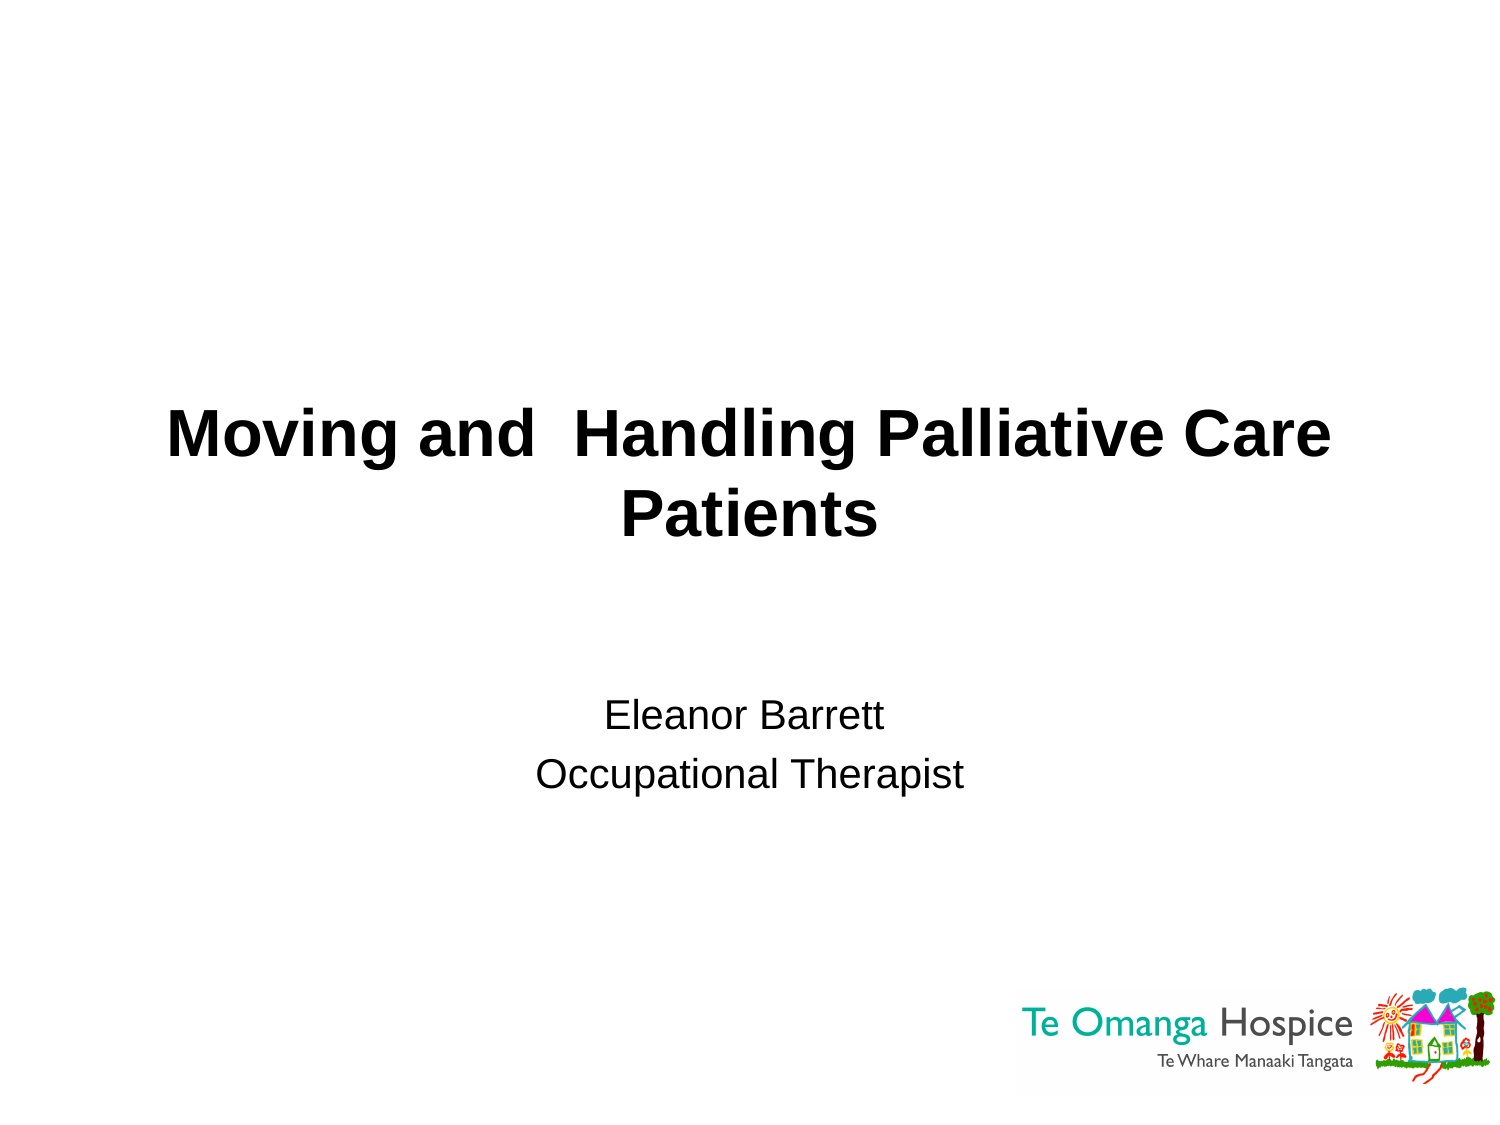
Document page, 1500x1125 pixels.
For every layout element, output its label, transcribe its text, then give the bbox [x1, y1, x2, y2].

title Moving and Handling Palliative Care Patients [112, 349, 1388, 591]
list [1015, 987, 1500, 1095]
subtitle Eleanor Barrett Occupational Therapist [225, 680, 1275, 925]
